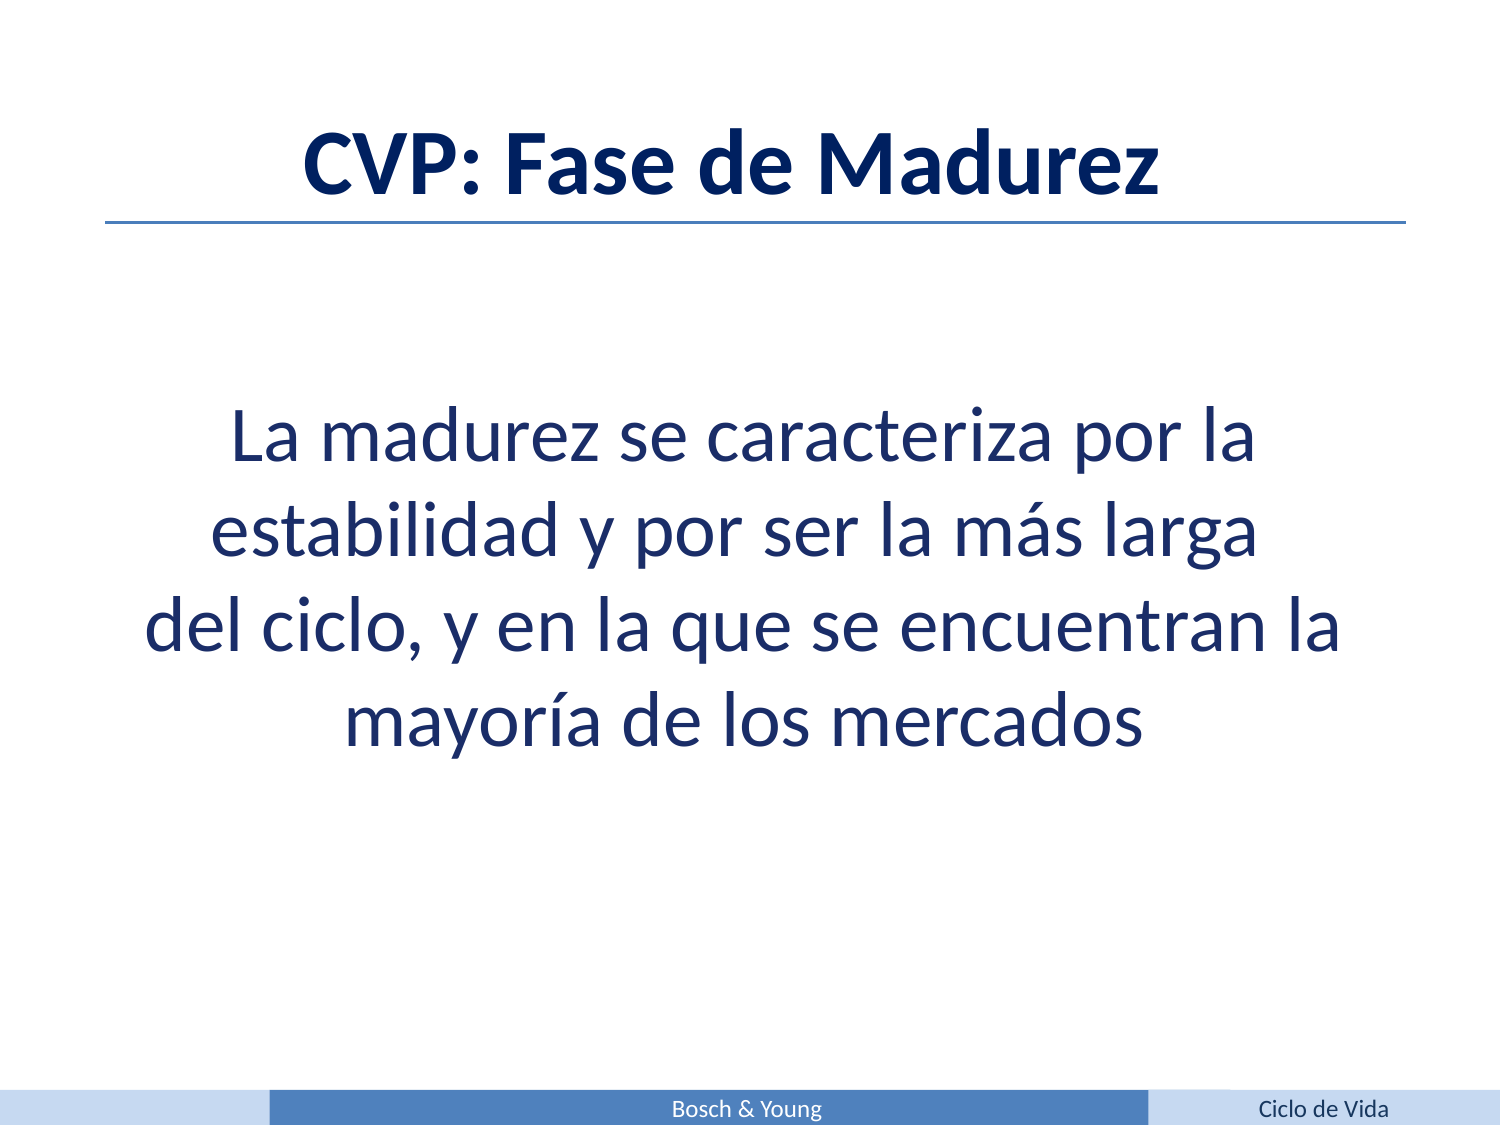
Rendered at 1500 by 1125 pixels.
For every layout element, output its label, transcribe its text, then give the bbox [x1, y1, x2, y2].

text_box Bosch & Young [272, 1088, 1146, 1125]
text_box CVP: Fase de Madurez [46, 93, 1418, 221]
text_box [0, 1088, 272, 1125]
text_box La madurez se caracteriza por la estabilidad y por ser la más larga del ciclo, y en la que se encuentran la mayoría de los mercados [35, 374, 1454, 770]
text_box Ciclo de Vida [1146, 1088, 1500, 1125]
